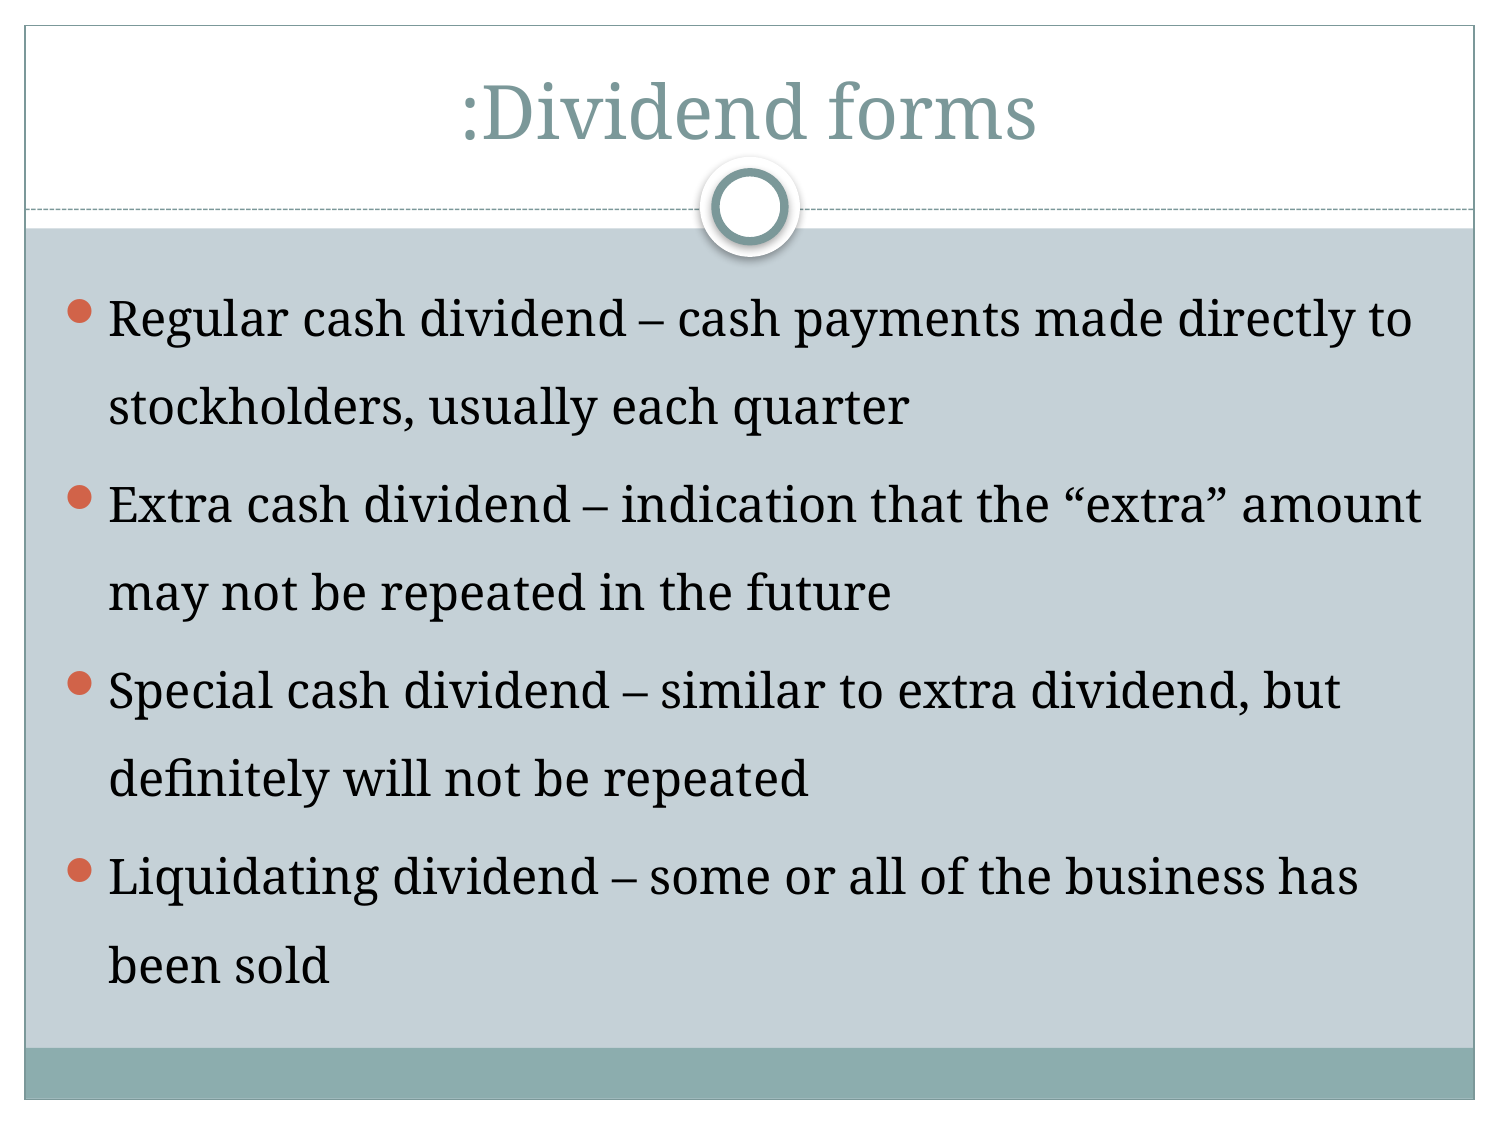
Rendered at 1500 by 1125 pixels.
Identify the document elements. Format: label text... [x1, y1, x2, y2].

list Regular cash dividend – cash payments made directly to stockholders, usually each quarter Extra cash dividend – indication that the “extra” amount may not be repeated in the future Special cash dividend – similar to extra dividend, but definitely will not be repeated Liquidating dividend – some or all of the business has been sold [49, 250, 1445, 1001]
title Dividend forms: [49, 37, 1450, 162]
